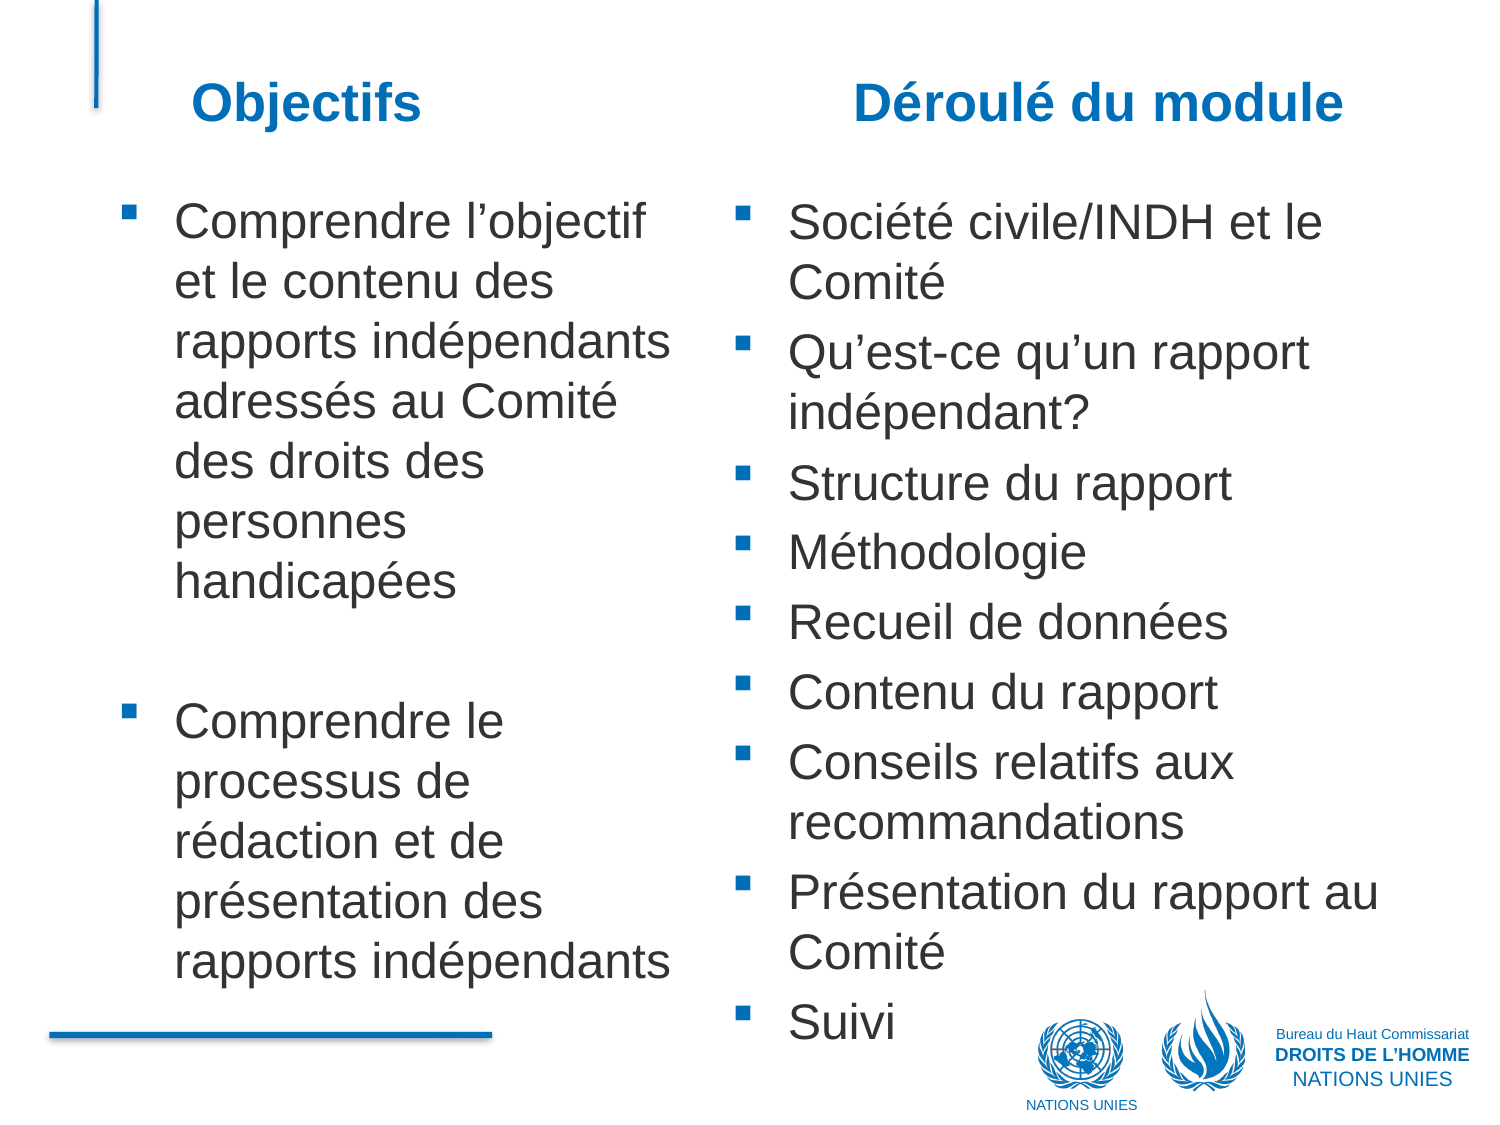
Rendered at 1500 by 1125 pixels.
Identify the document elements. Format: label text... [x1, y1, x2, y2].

text_box NATIONS UNIES [980, 1088, 1184, 1121]
text_box Comprendre l’objectif et le contenu des rapports indépendants adressés au Comité des droits des personnes handicapées Comprendre le processus de rédaction et de présentation des rapports indépendants [103, 180, 703, 1066]
text_box Société civile/INDH et le Comité Qu’est-ce qu’un rapport indépendant? Structure du rapport Méthodologie Recueil de données Contenu du rapport Conseils relatifs aux recommandations Présentation du rapport au Comité Suivi [716, 182, 1461, 1125]
text_box Déroulé du module [839, 60, 1361, 140]
text_box Bureau du Haut Commissariat DROITS DE L’HOMME NATIONS UNIES [1245, 1017, 1500, 1098]
text_box Objectifs [176, 60, 439, 140]
